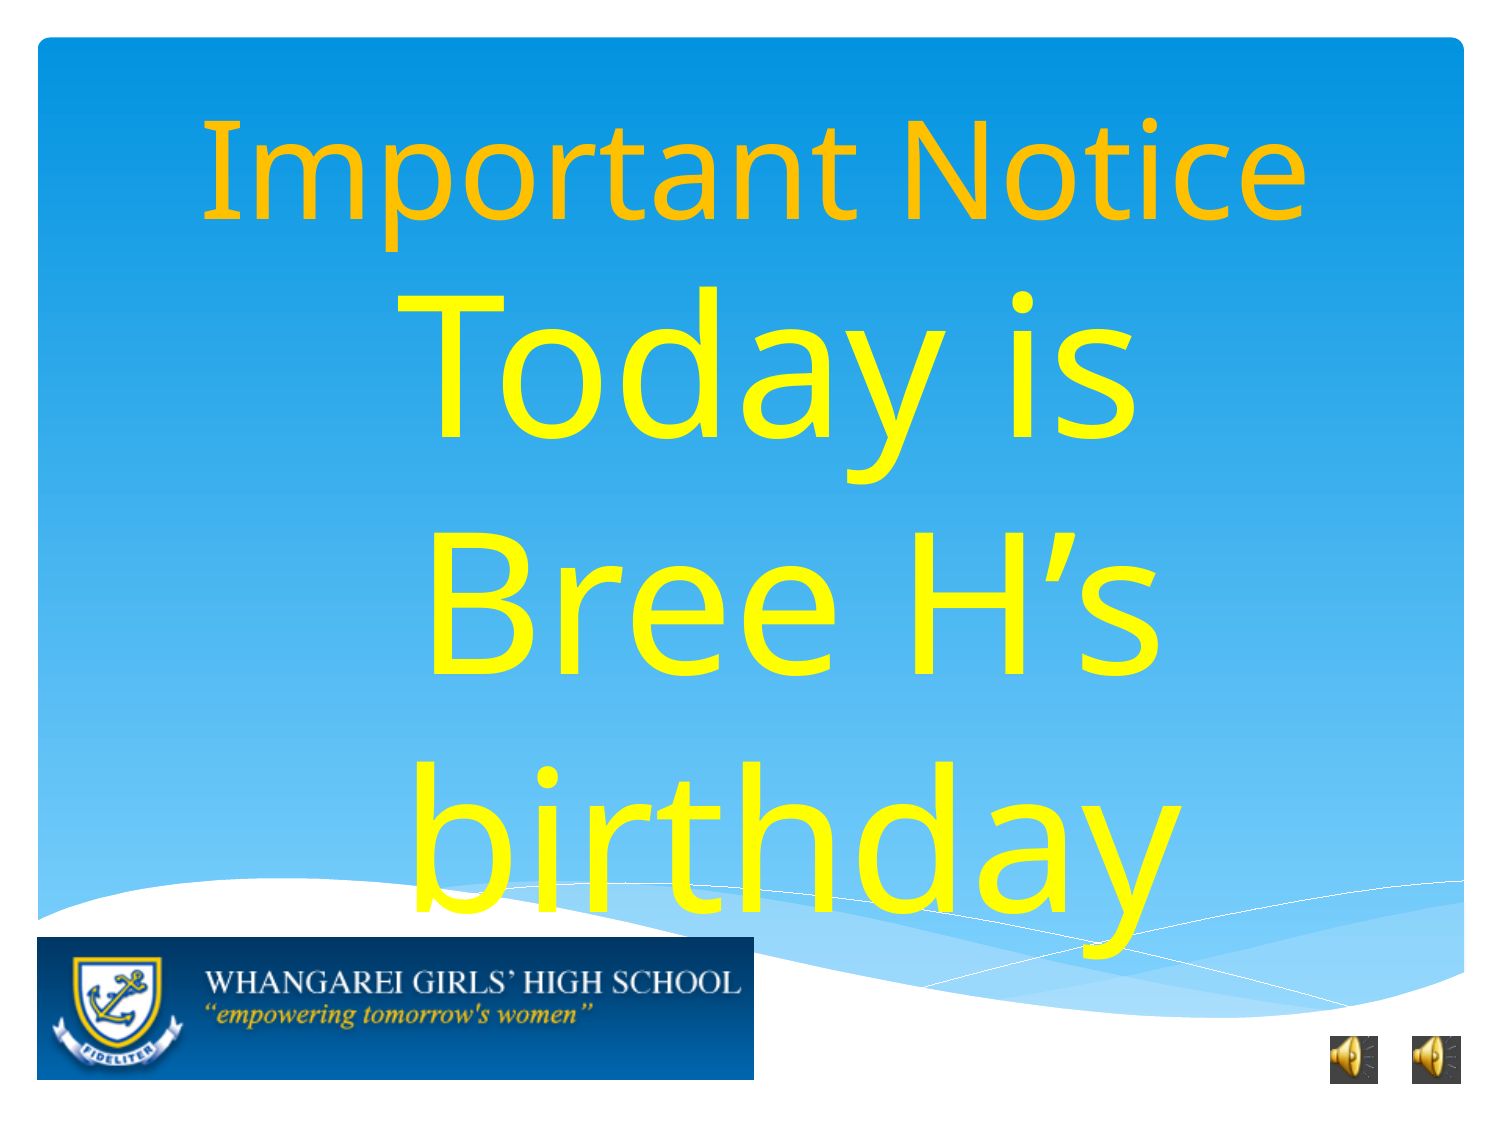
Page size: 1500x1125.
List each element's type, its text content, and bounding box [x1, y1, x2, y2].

picture [37, 937, 754, 1080]
picture [1411, 1034, 1462, 1086]
text_box Important Notice [149, 37, 1362, 255]
text_box Today is Bree H’s birthday [149, 231, 1391, 963]
picture [1328, 1034, 1380, 1086]
